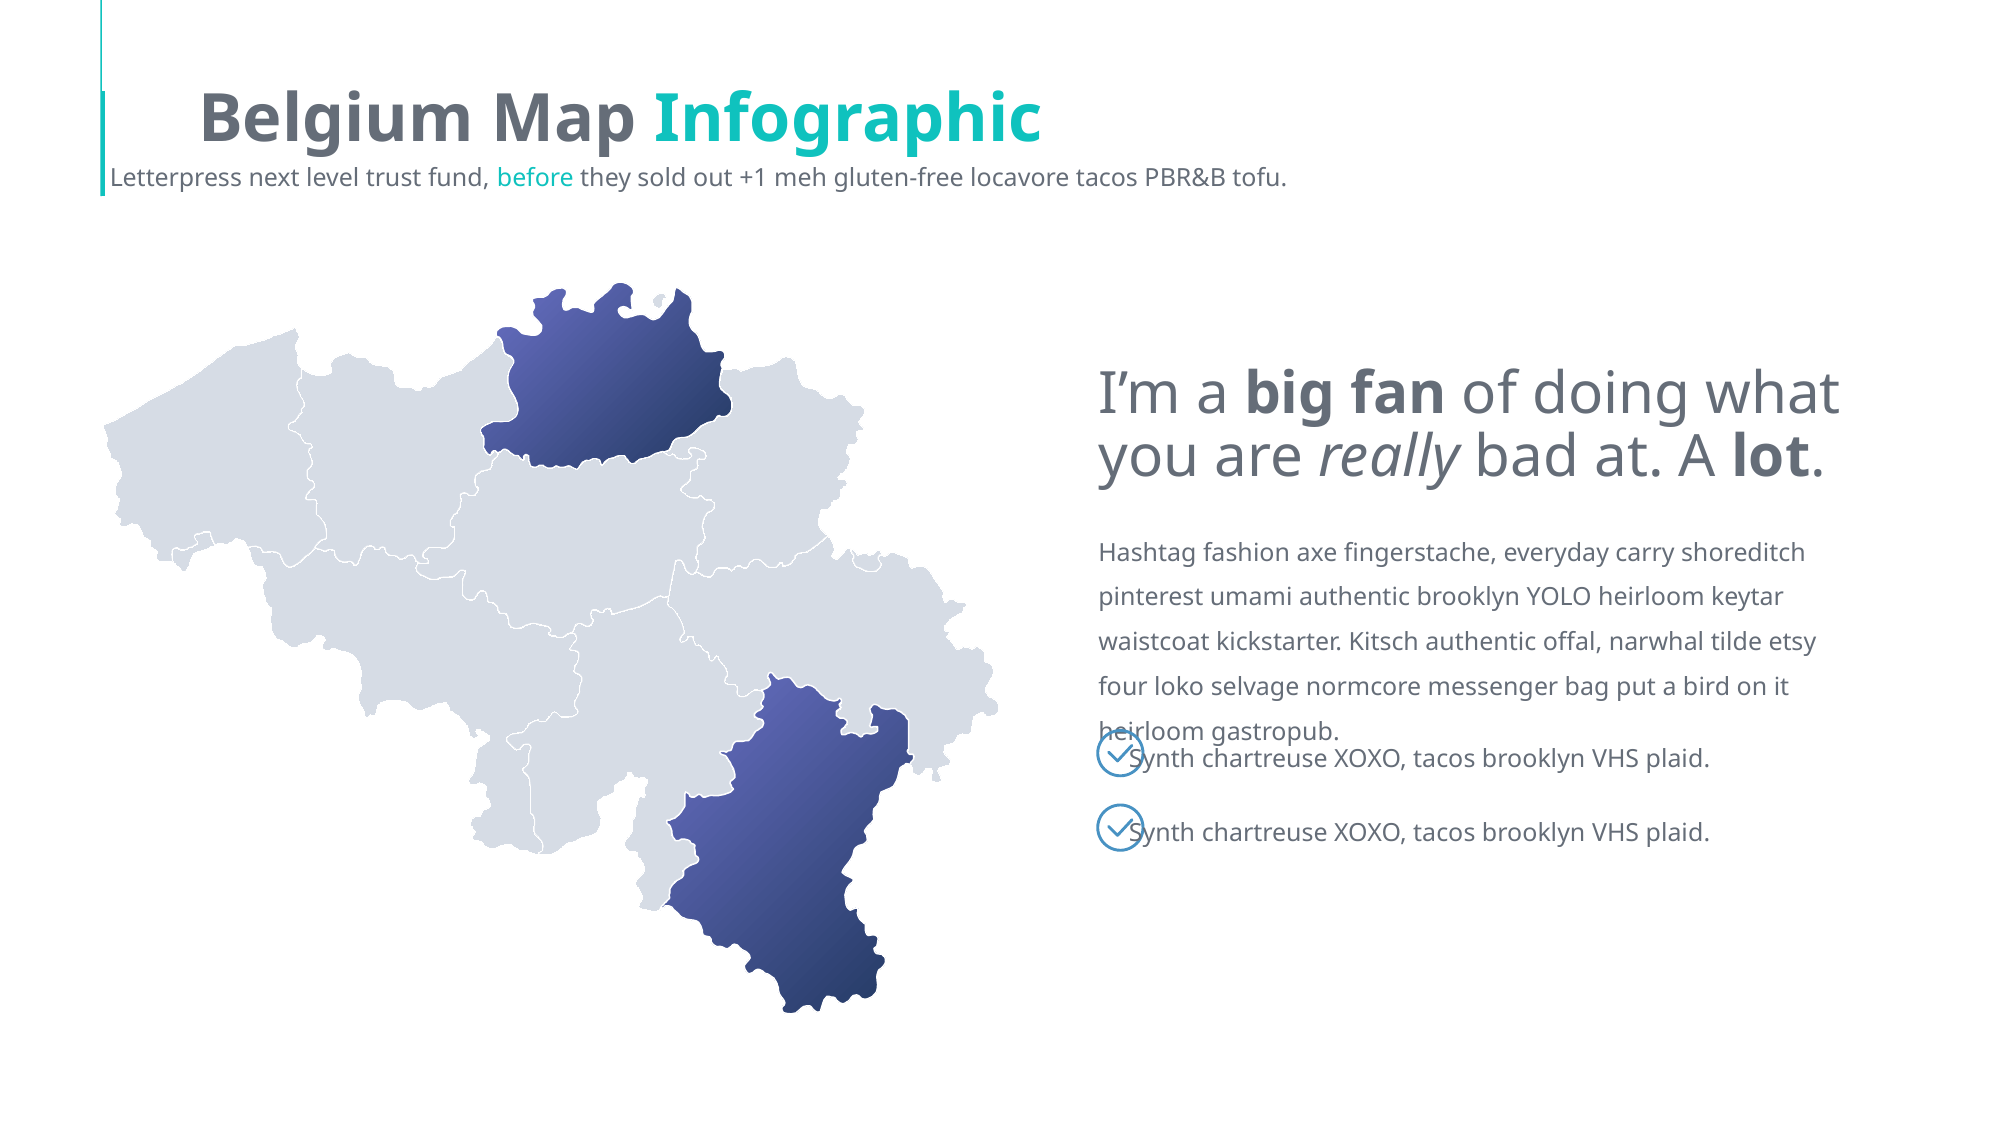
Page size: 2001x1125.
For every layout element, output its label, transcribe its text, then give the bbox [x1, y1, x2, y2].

text_box Letterpress next level trust fund, before they sold out +1 meh gluten-free locavore tacos PBR&B tofu. [95, 154, 1310, 199]
text_box Hashtag fashion axe fingerstache, everyday carry shoreditch pinterest umami authentic brooklyn YOLO heirloom keytar waistcoat kickstarter. Kitsch authentic offal, narwhal tilde etsy four loko selvage normcore messenger bag put a bird on it heirloom gastropub. [1083, 513, 1882, 753]
text_box Belgium Map Infographic [183, 66, 1423, 162]
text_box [1097, 730, 1143, 776]
text_box Synth chartreuse XOXO, tacos brooklyn VHS plaid. [1114, 800, 1726, 854]
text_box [1097, 804, 1143, 851]
text_box I’m a big fan of doing what you are really bad at. A lot. [1083, 356, 1902, 497]
text_box Synth chartreuse XOXO, tacos brooklyn VHS plaid. [1114, 725, 1726, 780]
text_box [103, 281, 1000, 1014]
